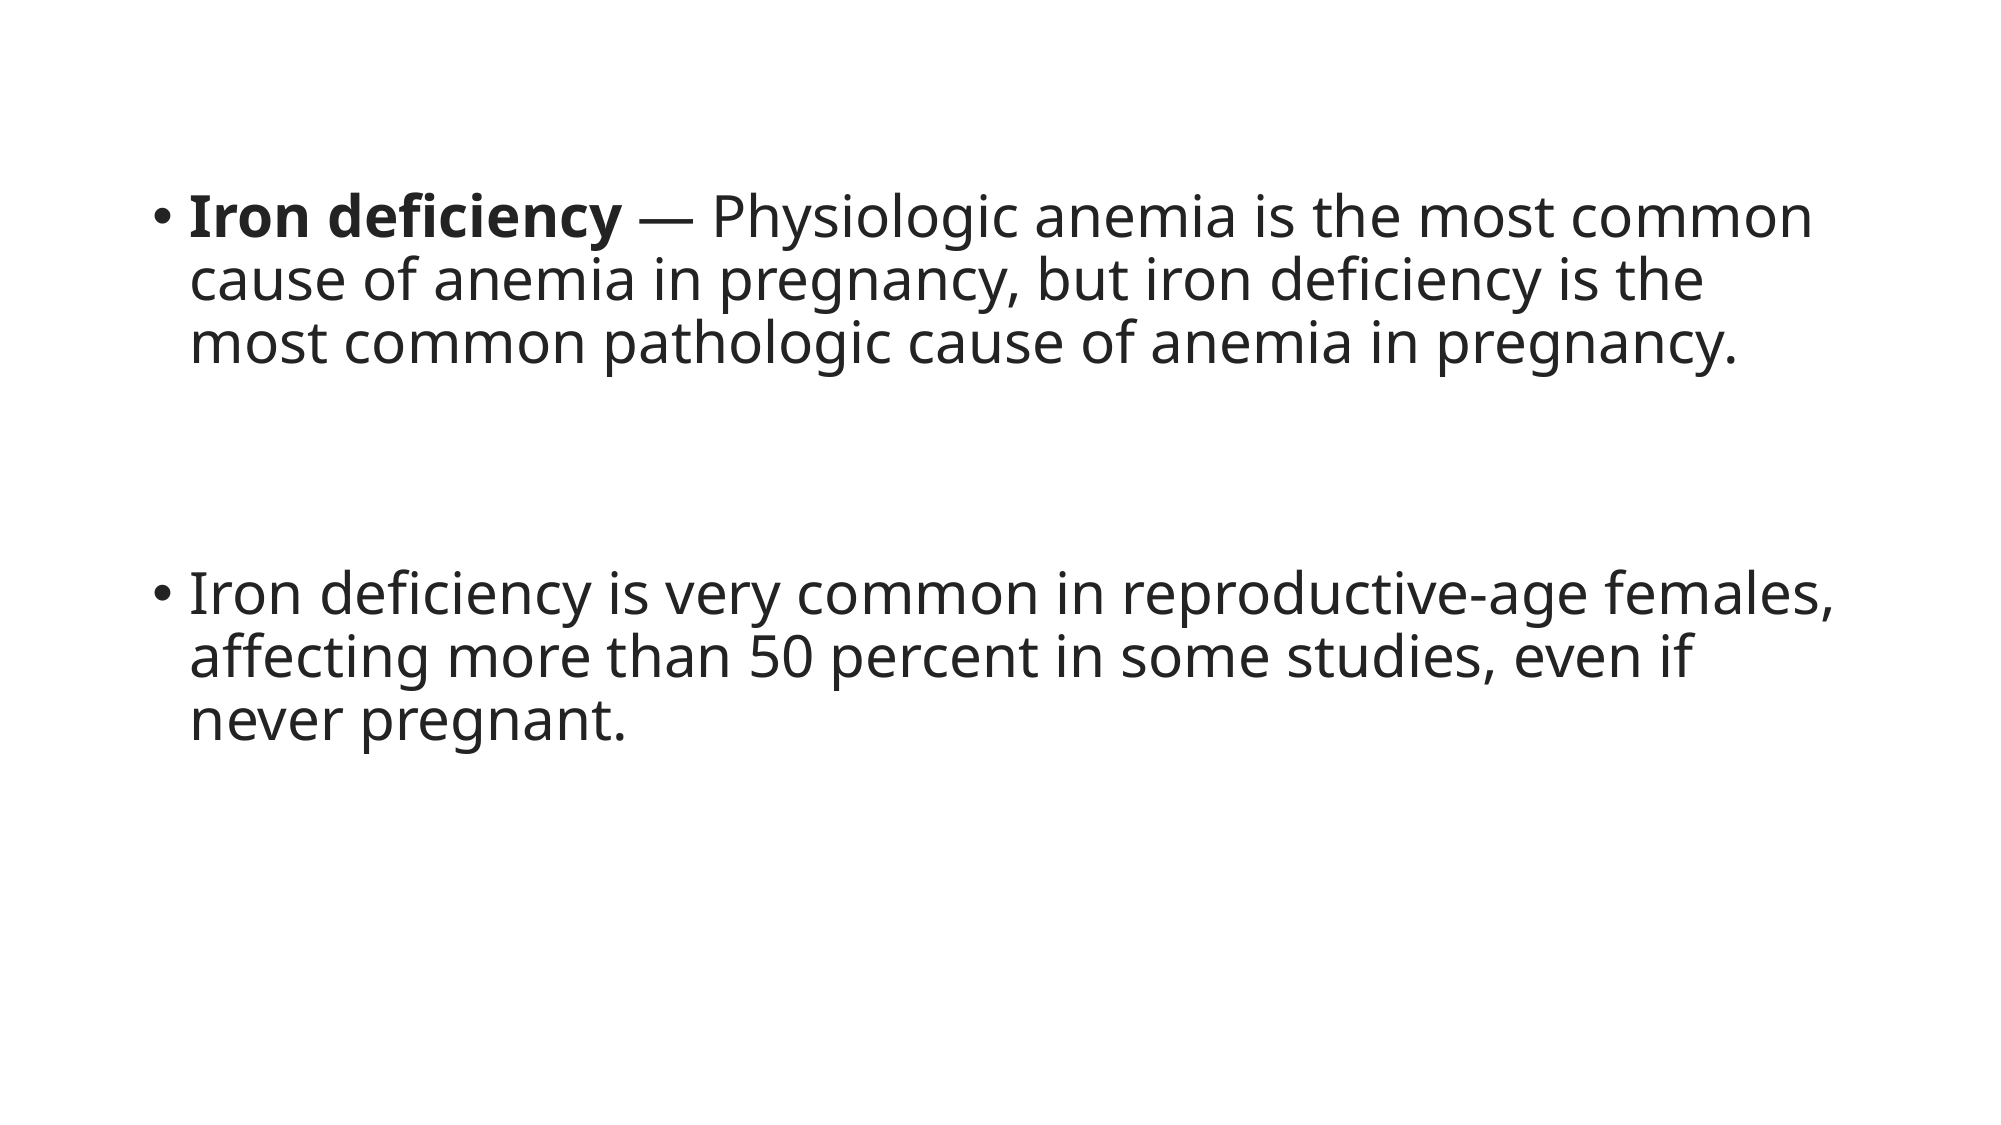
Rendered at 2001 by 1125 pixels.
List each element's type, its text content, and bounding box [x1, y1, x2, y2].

list Iron deficiency — Physiologic anemia is the most common cause of anemia in pregnancy, but iron deficiency is the most common pathologic cause of anemia in pregnancy. Iron deficiency is very common in reproductive-age females, affecting more than 50 percent in some studies, even if never pregnant. [137, 179, 1863, 1014]
